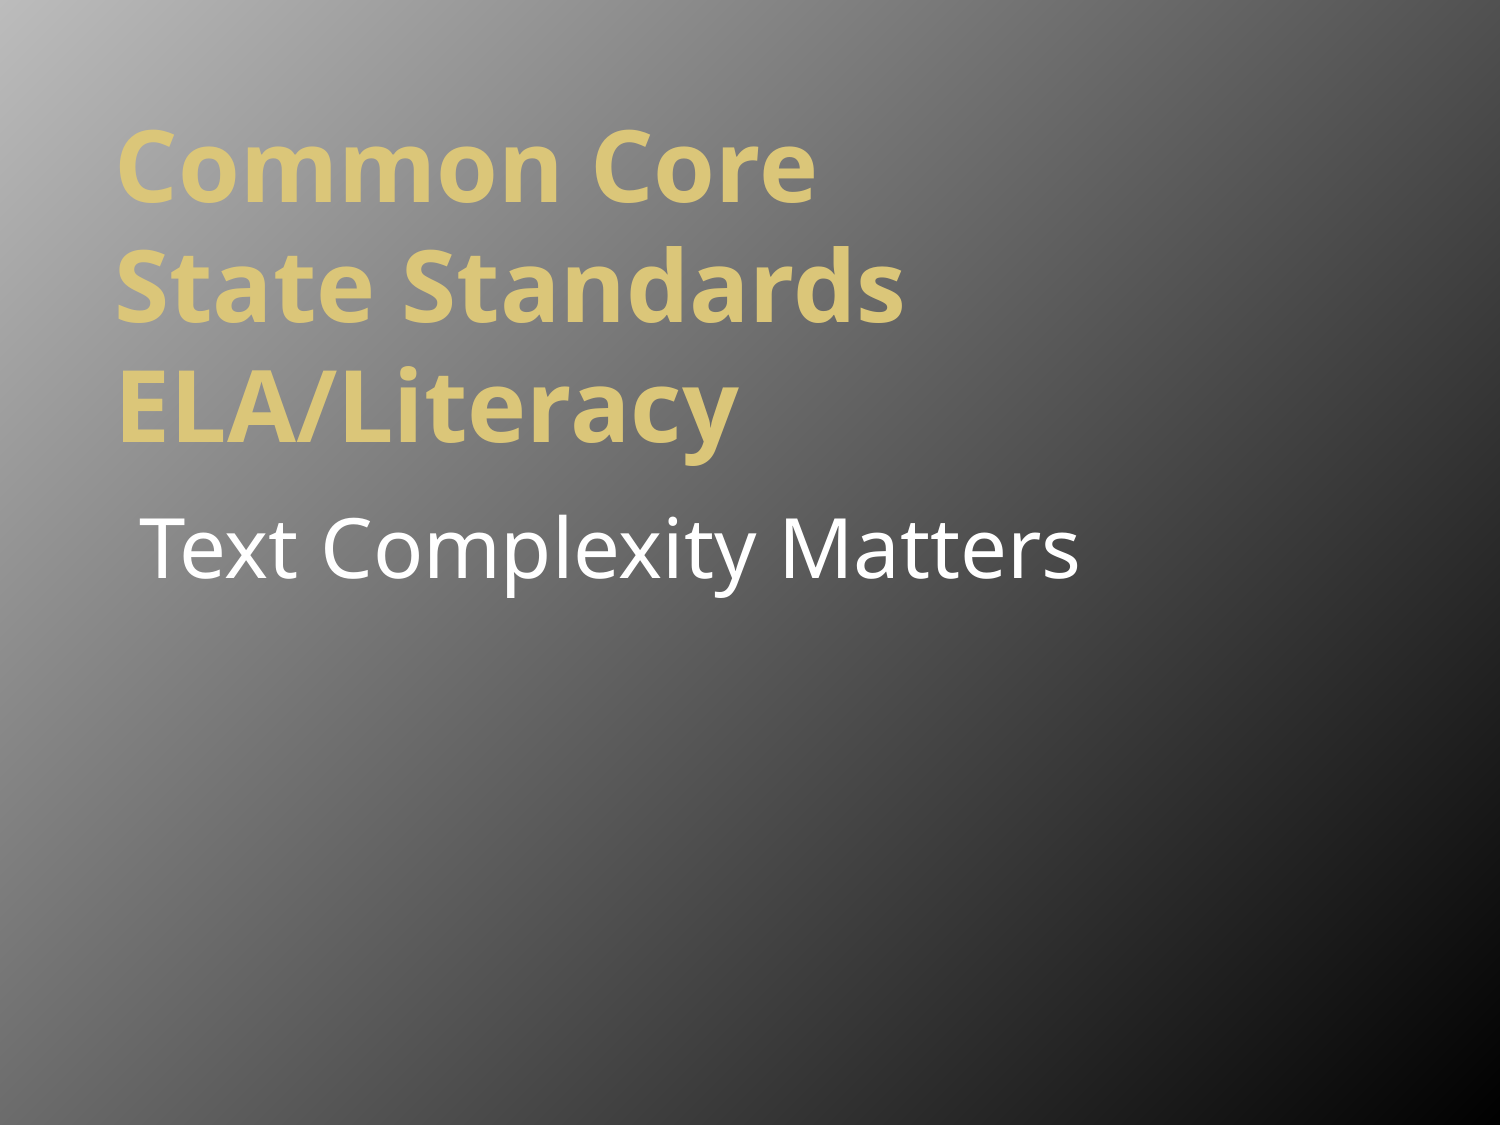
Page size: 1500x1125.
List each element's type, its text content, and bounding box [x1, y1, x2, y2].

list Text Complexity Matters [112, 487, 1400, 736]
title Common Core State Standards ELA/Literacy [99, 162, 1263, 463]
